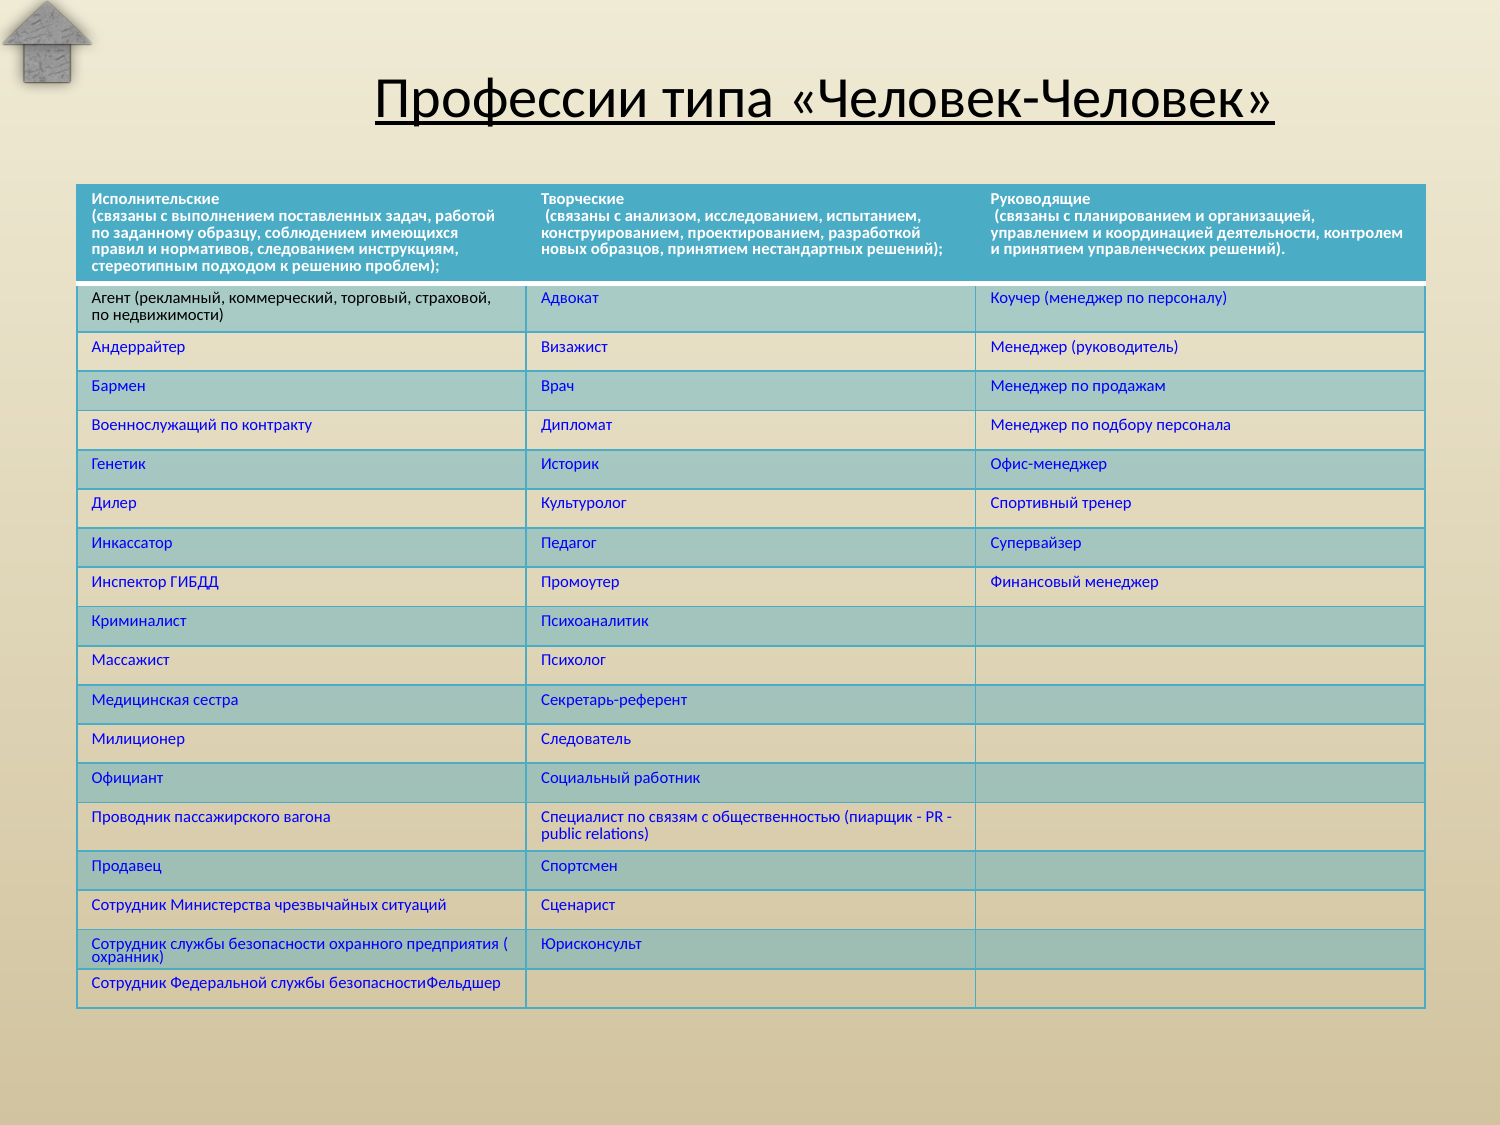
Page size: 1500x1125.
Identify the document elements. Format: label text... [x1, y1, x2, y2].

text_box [1, 1, 93, 81]
table_cell Следователь [527, 725, 975, 762]
table_cell Менеджер (руководитель) [976, 333, 1424, 370]
table_cell Промоутер [527, 568, 975, 606]
table_cell Сотрудник службы безопасности охранного предприятия (охранник) [78, 930, 525, 968]
table_cell [976, 930, 1424, 968]
table_cell Массажист [78, 647, 525, 684]
table_cell Финансовый менеджер [976, 568, 1424, 606]
table_cell Психолог [527, 647, 975, 684]
table_cell Юрисконсульт [527, 930, 975, 968]
table_cell [976, 764, 1424, 802]
table_cell Бармен [78, 372, 525, 410]
table_cell [976, 891, 1424, 929]
table_cell [976, 647, 1424, 684]
table_header Руководящие (связаны с планированием и организацией, управлением и координацией деятельности, контролем и принятием управленческих решений). [976, 185, 1424, 281]
table_cell Секретарь-референт [527, 686, 975, 723]
table_cell Врач [527, 372, 975, 410]
table_cell Менеджер по продажам [976, 372, 1424, 410]
table_cell Военнослужащий по контракту [78, 411, 525, 449]
table_cell Визажист [527, 333, 975, 370]
table_cell Супервайзер [976, 529, 1424, 566]
table_cell Сотрудник Министерства чрезвычайных ситуаций [78, 891, 525, 929]
table_cell Криминалист [78, 607, 525, 645]
table_cell Культуролог [527, 490, 975, 527]
table_cell Специалист по связям с общественностью (пиарщик - РR - public relations) [527, 803, 975, 850]
table_cell Офис-менеджер [976, 451, 1424, 488]
table_cell Генетик [78, 451, 525, 488]
table_cell Инкассатор [78, 529, 525, 566]
table_cell Коучер (менеджер по персоналу) [976, 286, 1424, 331]
table_cell [976, 852, 1424, 889]
table_cell [976, 803, 1424, 850]
table_cell Агент (рекламный, коммерческий, торговый, страховой, по недвижимости) [78, 286, 525, 331]
table_cell [976, 725, 1424, 762]
table_cell [976, 686, 1424, 723]
table_cell Дилер [78, 490, 525, 527]
table_cell Менеджер по подбору персонала [976, 411, 1424, 449]
table_cell Медицинская сестра [78, 686, 525, 723]
table_cell Психоаналитик [527, 607, 975, 645]
table_cell Милиционер [78, 725, 525, 762]
table_cell Сценарист [527, 891, 975, 929]
table_cell Продавец [78, 852, 525, 889]
table_cell Дипломат [527, 411, 975, 449]
table_cell Инспектор ГИБДД [78, 568, 525, 606]
table_cell Проводник пассажирского вагона [78, 803, 525, 850]
table_cell Спортсмен [527, 852, 975, 889]
title Профессии типа «Человек-Человек» [150, 0, 1500, 188]
table_header Творческие (связаны с анализом, исследованием, испытанием, конструированием, проектированием, разработкой новых образцов, принятием нестандартных решений); [527, 185, 975, 281]
table_cell [976, 607, 1424, 645]
table_header Исполнительские (связаны c выполнением поставленных задач, работой по заданному образцу, соблюдением имеющихся правил и нормативов, следованием инструкциям, стереотипным подходом к решению проблем); [78, 185, 525, 281]
table_cell Андеррайтер [78, 333, 525, 370]
table_cell [976, 970, 1424, 1007]
table_cell Спортивный тренер [976, 490, 1424, 527]
table_cell Адвокат [527, 286, 975, 331]
table_cell [527, 970, 975, 1007]
table_cell Официант [78, 764, 525, 802]
table_cell Сотрудник Федеральной службы безопасности Фельдшер [78, 970, 525, 1007]
table_cell Педагог [527, 529, 975, 566]
table_cell Социальный работник [527, 764, 975, 802]
table_cell Историк [527, 451, 975, 488]
